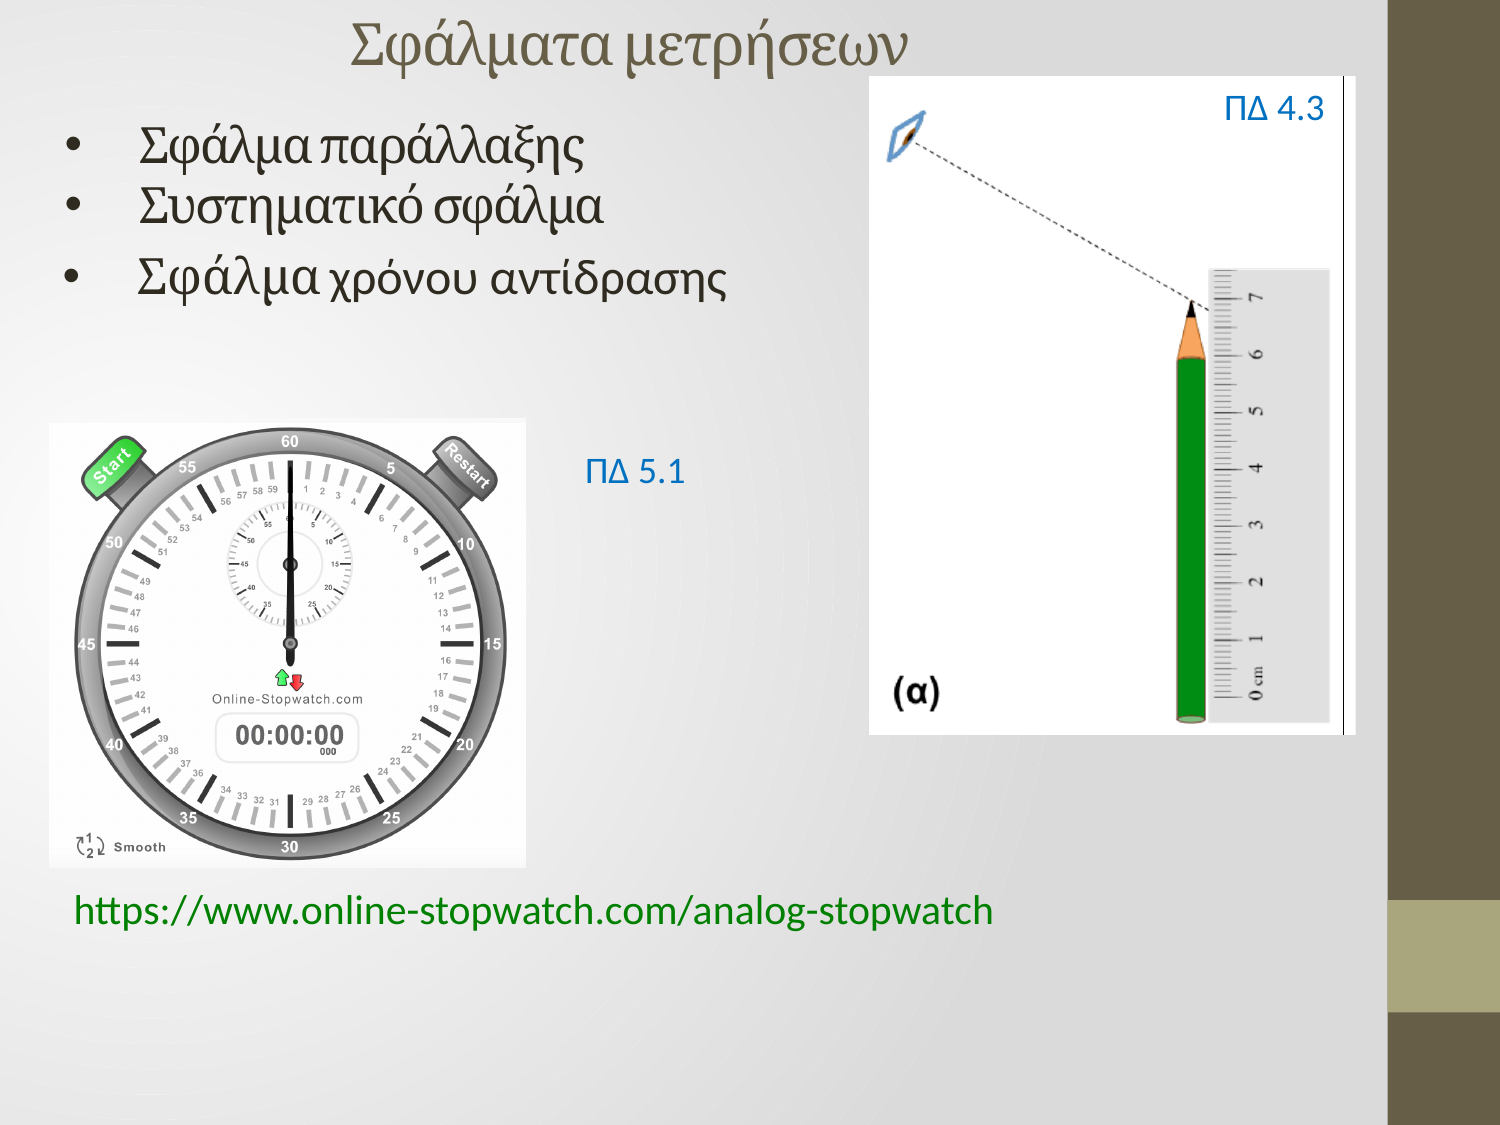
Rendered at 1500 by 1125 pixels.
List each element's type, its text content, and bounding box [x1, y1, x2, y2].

text_box Σφάλμα παράλλαξης Συστηματικό σφάλμα [49, 106, 865, 234]
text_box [49, 237, 1070, 943]
picture [868, 75, 1357, 735]
text_box Σφάλματα μετρήσεων [5, 0, 1256, 125]
